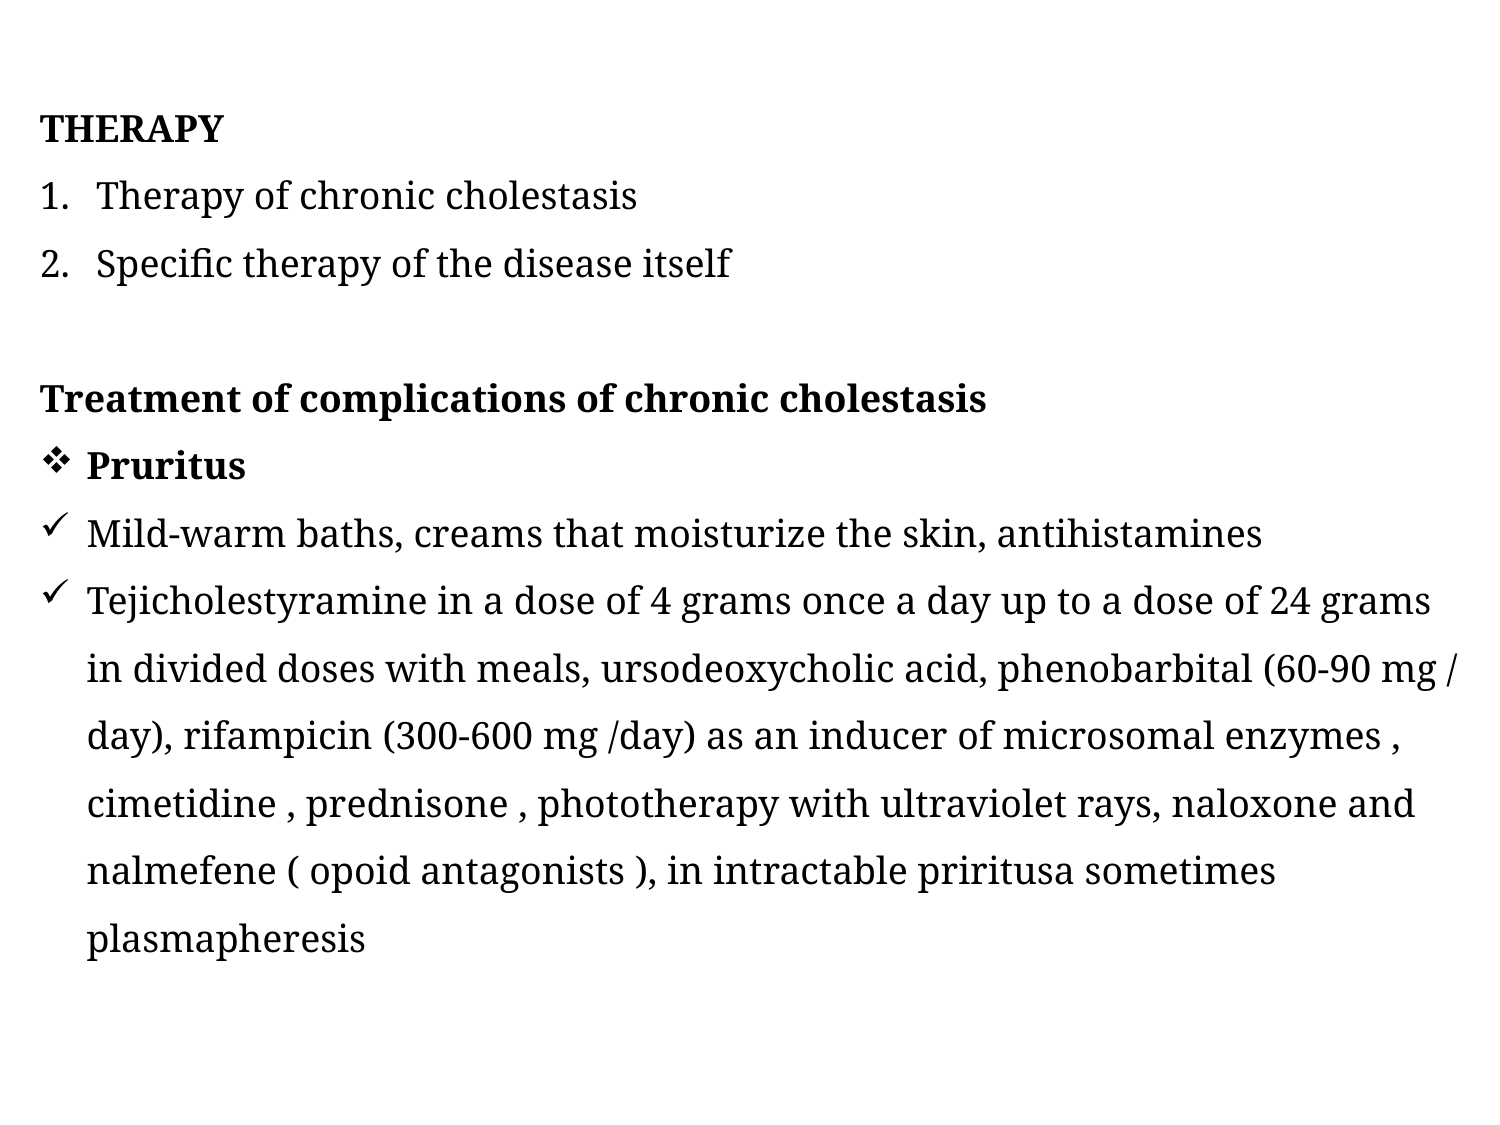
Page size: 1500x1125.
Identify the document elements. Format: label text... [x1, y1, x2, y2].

text_box THERAPY Therapy of chronic cholestasis Specific therapy of the disease itself Treatment of complications of chronic cholestasis Pruritus Mild-warm baths, creams that moisturize the skin, antihistamines Tejicholestyramine in a dose of 4 grams once a day up to a dose of 24 grams in divided doses with meals, ursodeoxycholic acid, phenobarbital (60-90 mg / day), rifampicin (300-600 mg /day) as an inducer of microsomal enzymes , cimetidine , prednisone , phototherapy with ultraviolet rays, naloxone and nalmefene ( opoid antagonists ), in intractable priritusa sometimes plasmapheresis [24, 75, 1488, 1058]
